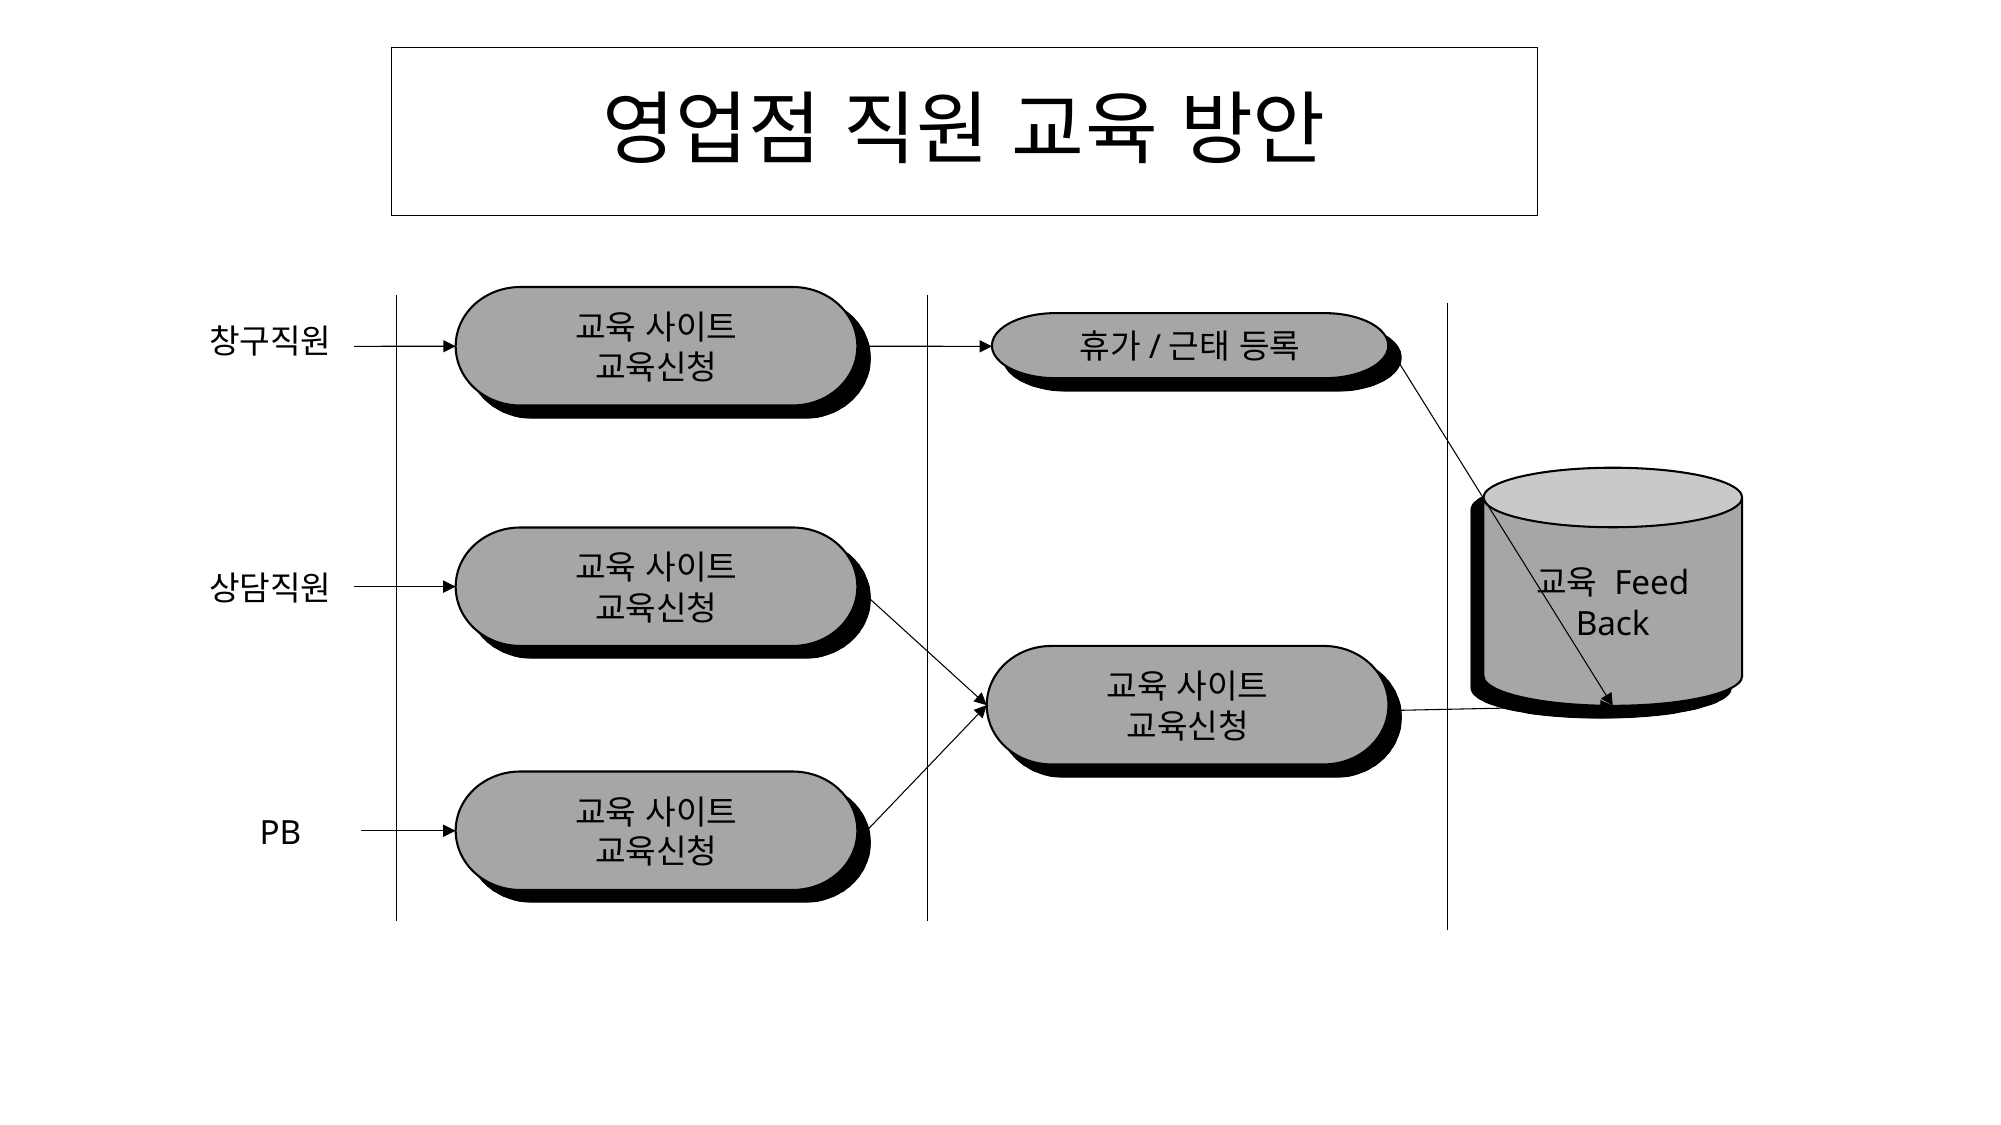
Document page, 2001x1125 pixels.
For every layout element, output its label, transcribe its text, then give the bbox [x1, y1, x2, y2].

text_box PB [194, 803, 367, 859]
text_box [1388, 586, 1484, 711]
title 영업점 직원 교육 방안 [391, 47, 1538, 216]
text_box 교육 사이트 교육신청 [454, 526, 859, 647]
text_box 교육 사이트 교육신청 [454, 285, 859, 407]
text_box 휴가/근태 등록 [990, 312, 1390, 380]
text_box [1388, 345, 1484, 586]
text_box 교육 사이트 교육신청 [454, 770, 859, 891]
text_box 교육 사이트 교육신청 [987, 644, 1390, 766]
text_box 교육 Feed Back [1484, 466, 1744, 707]
text_box 창구직원 [194, 313, 367, 368]
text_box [862, 705, 987, 836]
text_box 상담직원 [194, 559, 367, 615]
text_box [857, 587, 987, 706]
